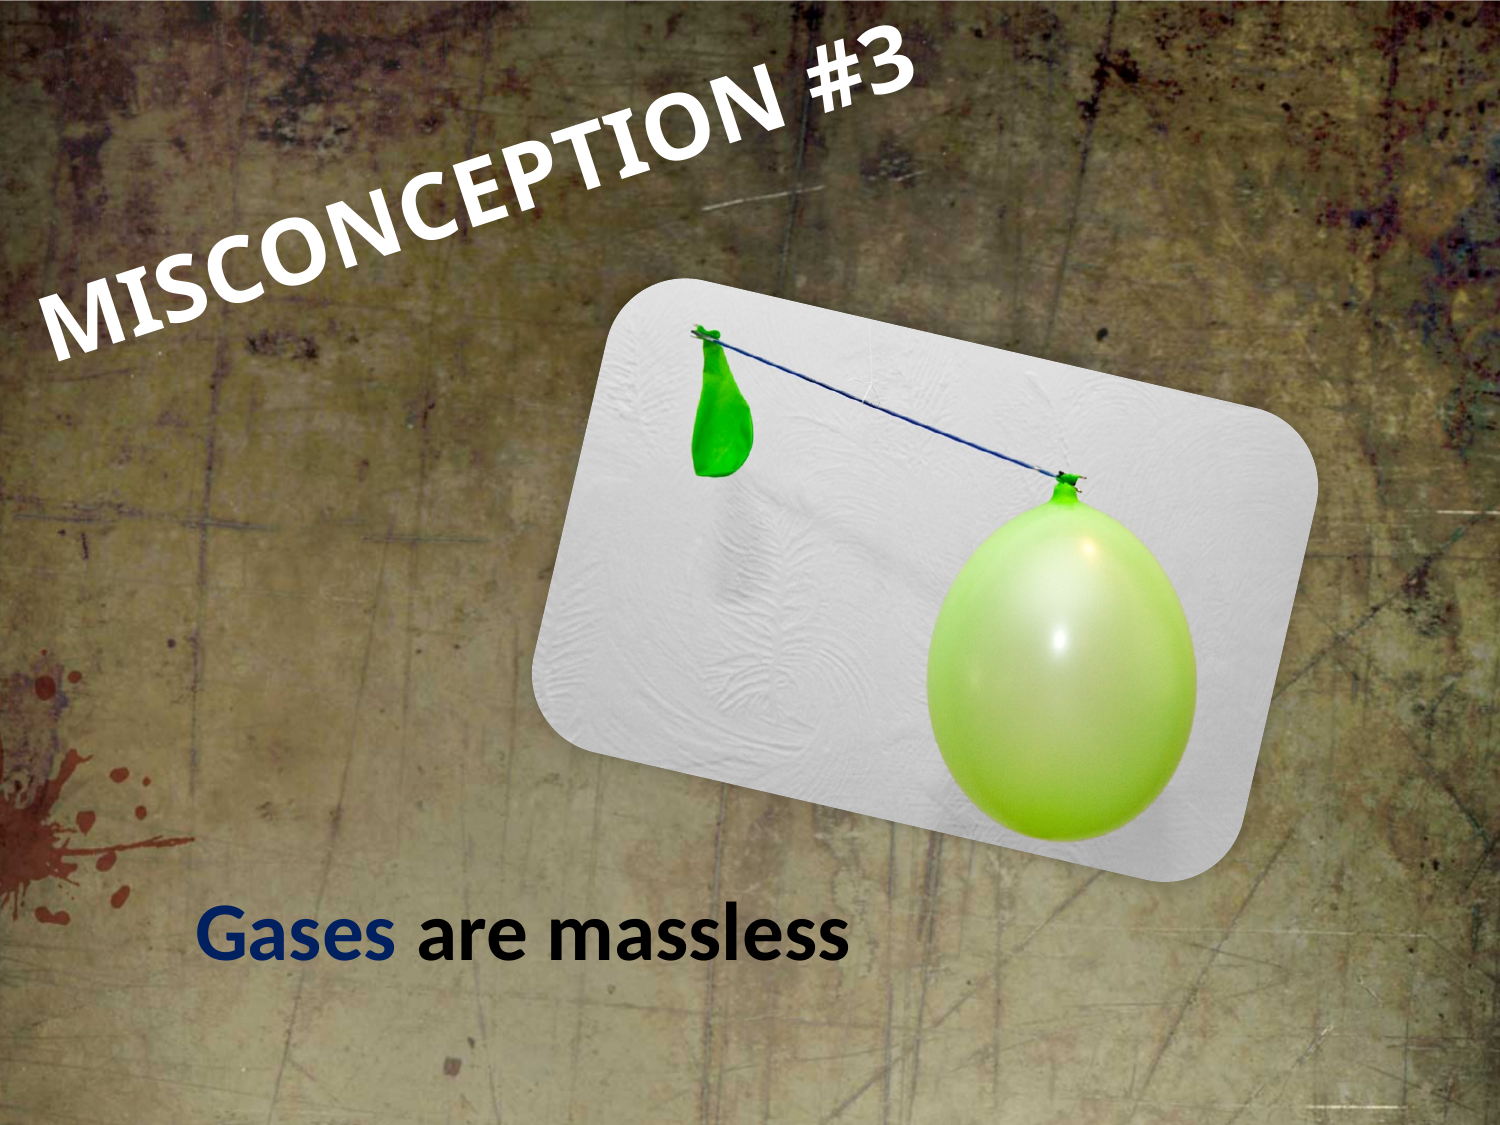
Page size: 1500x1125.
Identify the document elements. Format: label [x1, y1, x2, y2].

picture [560, 337, 1290, 823]
list [0, 0, 1500, 1125]
